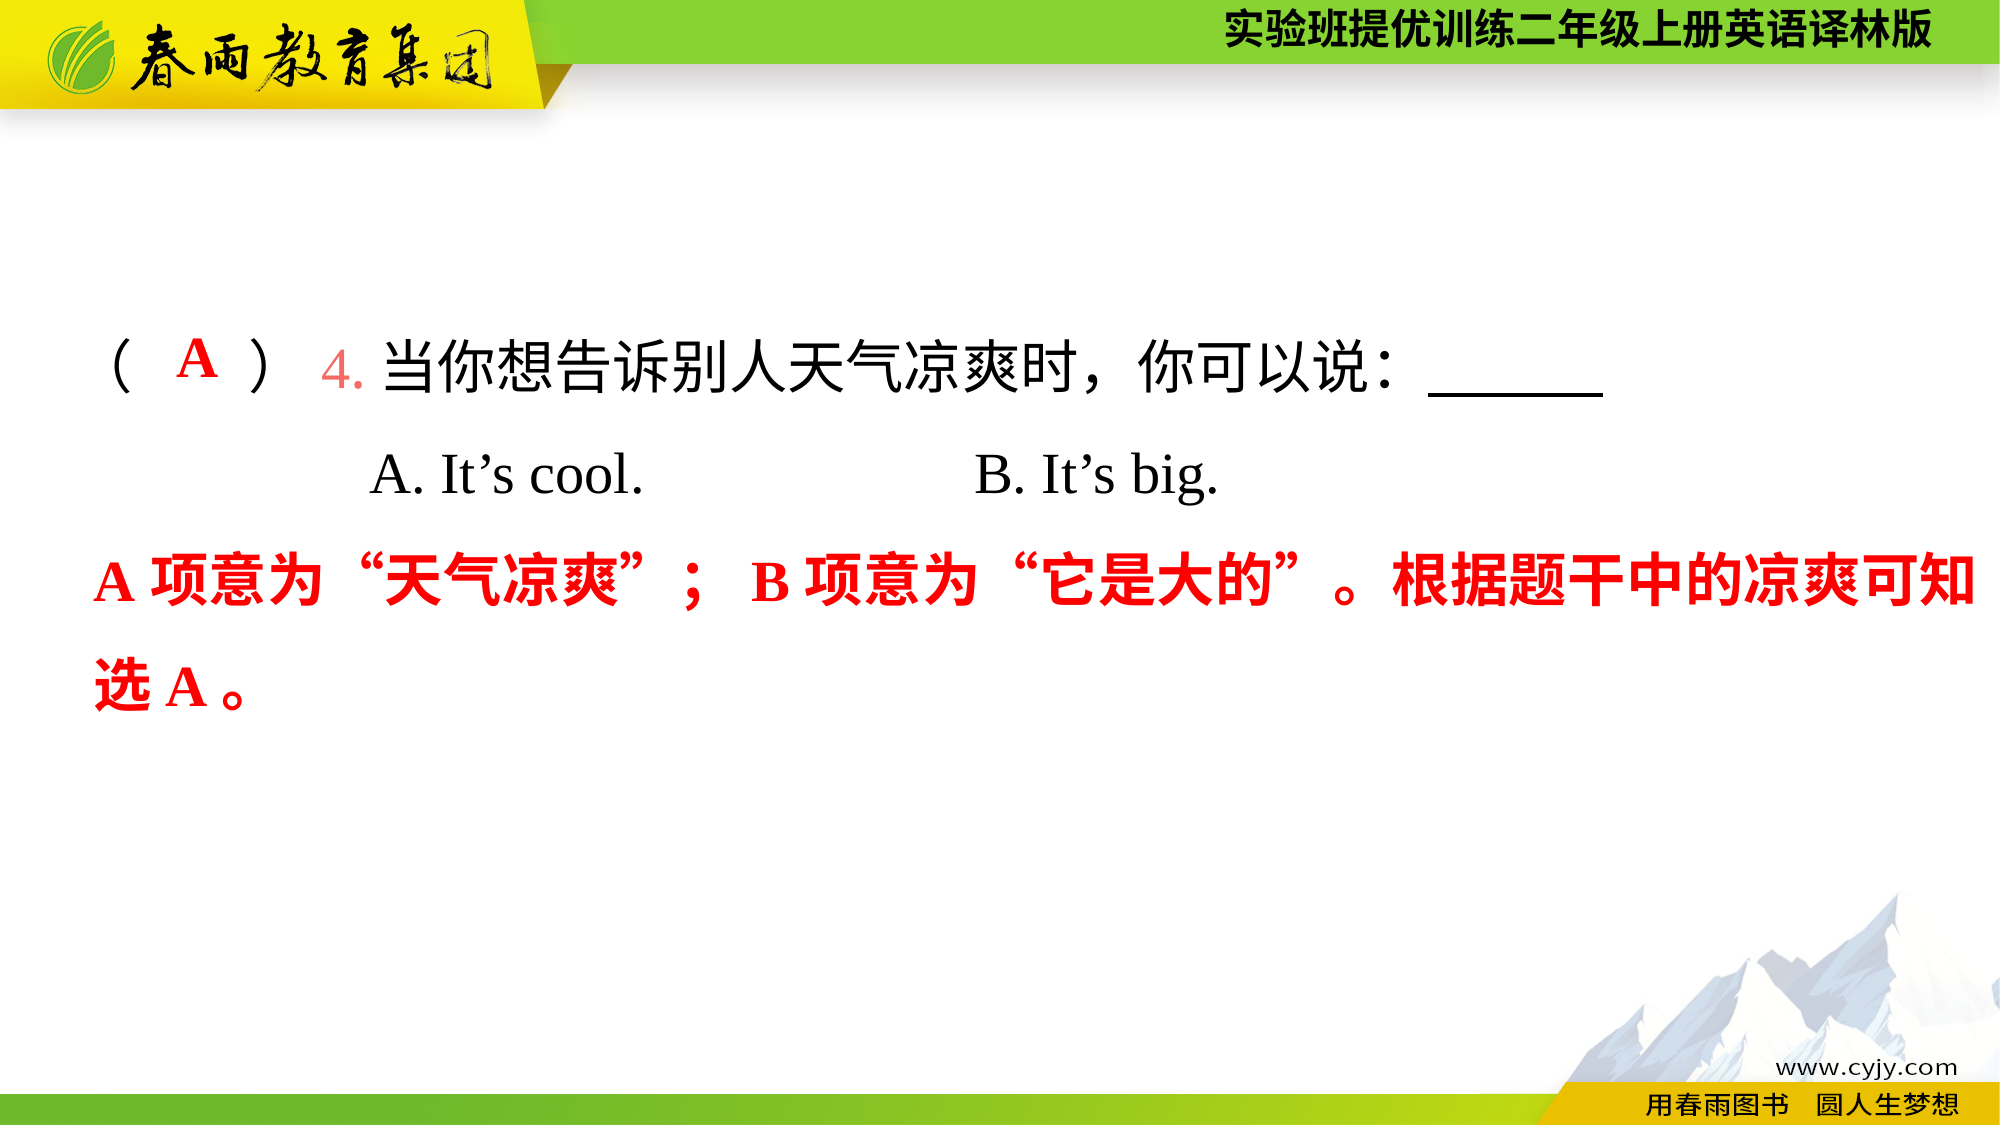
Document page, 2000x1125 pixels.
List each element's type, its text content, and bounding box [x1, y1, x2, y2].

list （ ）4.当你想告诉别人天气凉爽时，你可以说： A. It’s cool. B. It’s big. [59, 287, 1944, 503]
picture [0, 0, 2000, 1125]
text_box A项意为“天气凉爽”；B项意为“它是大的”。根据题干中的凉爽可知选A。 [78, 500, 1994, 726]
text_box A [161, 311, 234, 396]
